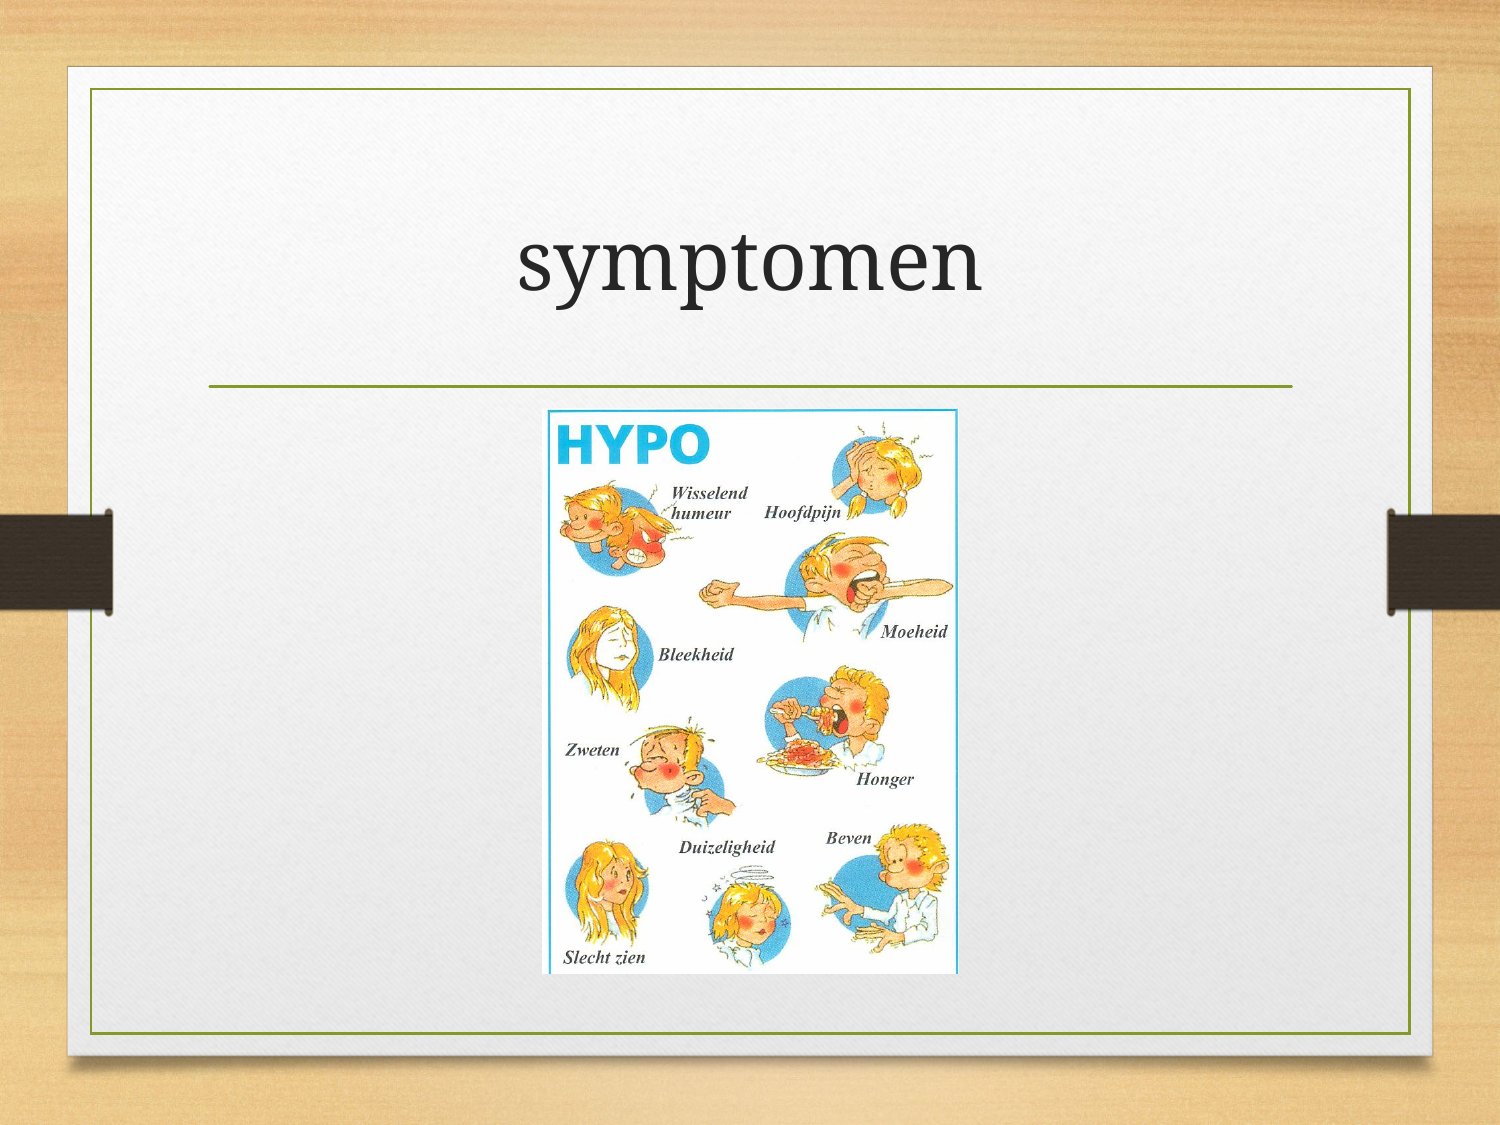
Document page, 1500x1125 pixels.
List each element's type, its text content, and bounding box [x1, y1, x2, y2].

picture [0, 0, 1500, 1125]
title symptomen [193, 150, 1309, 365]
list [541, 408, 960, 974]
